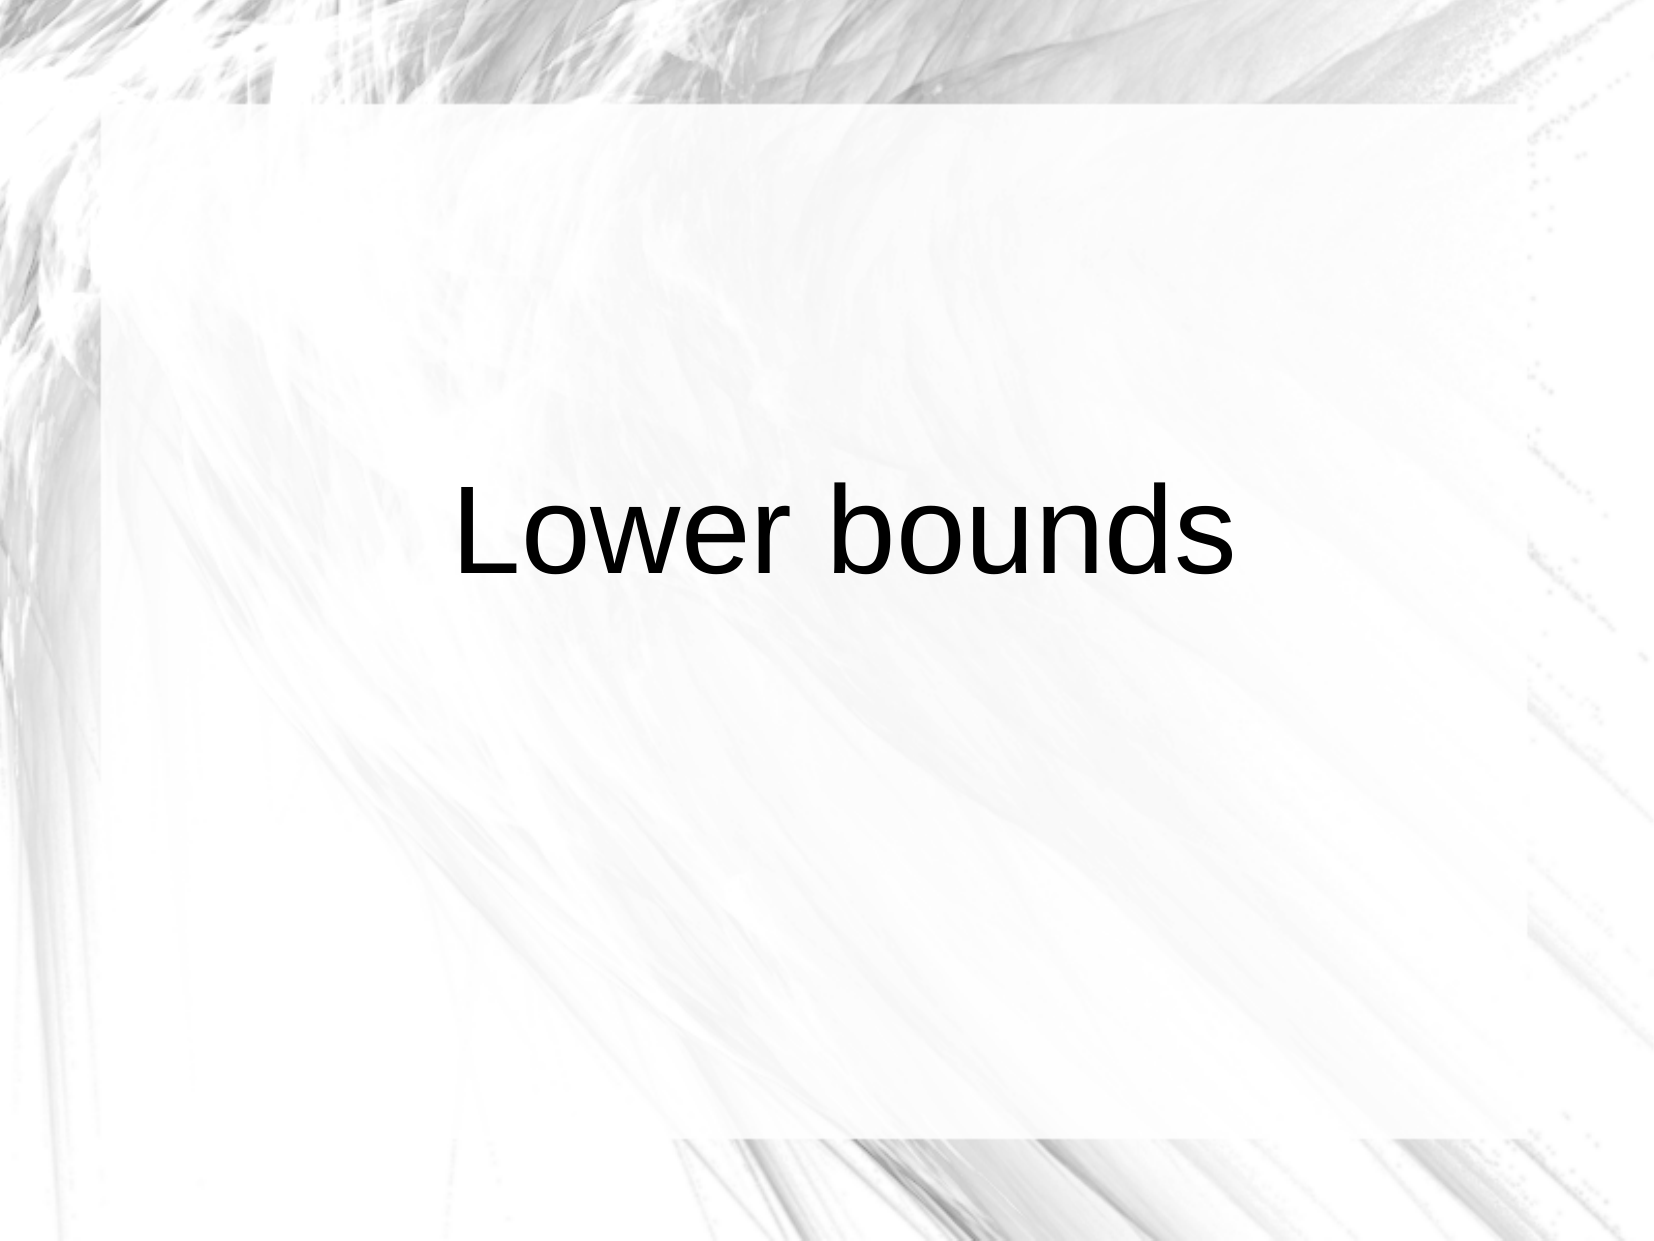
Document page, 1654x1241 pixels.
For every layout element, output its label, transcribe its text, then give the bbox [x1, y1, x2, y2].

picture [0, 0, 1654, 1241]
list Lower bounds [118, 319, 1571, 1109]
